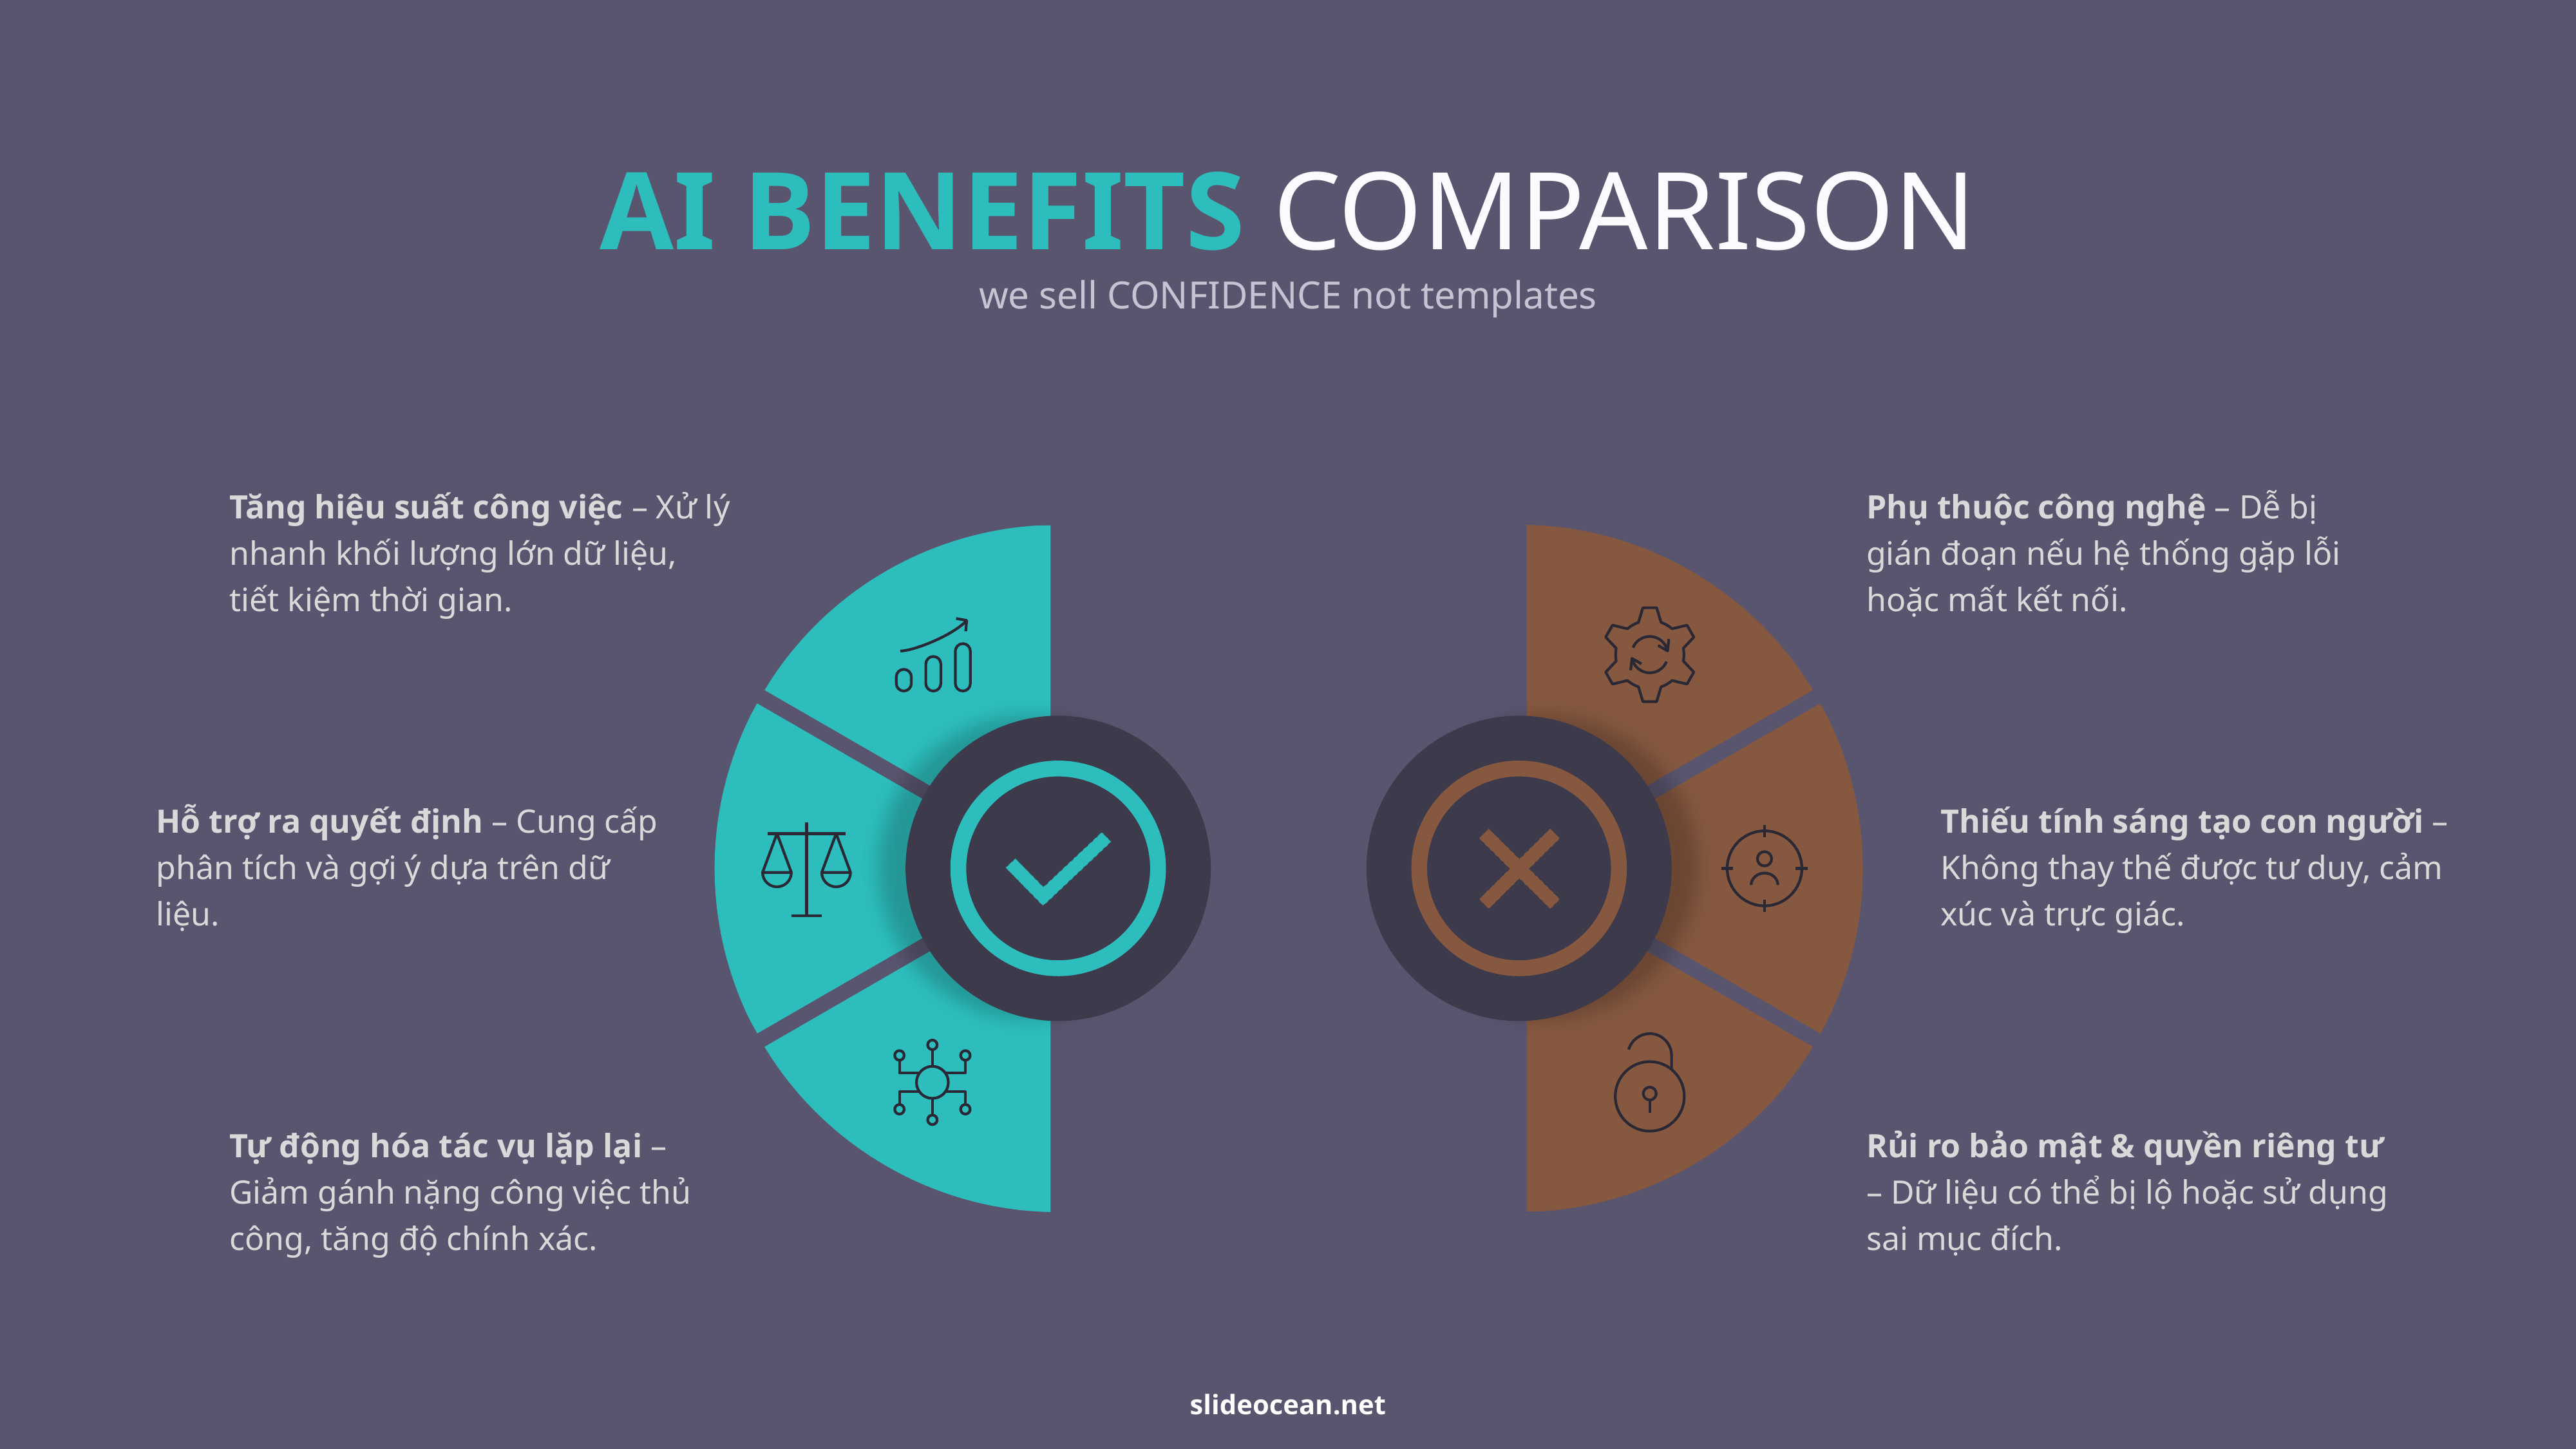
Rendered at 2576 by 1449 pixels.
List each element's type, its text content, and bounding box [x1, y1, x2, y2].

text_box [1605, 607, 1694, 702]
text_box [714, 702, 895, 1035]
text_box [762, 822, 851, 916]
text_box [955, 643, 971, 692]
text_box [1365, 714, 1673, 1022]
text_box slideocean.net [1180, 1383, 1396, 1425]
text_box [896, 669, 912, 692]
text_box Tự động hóa tác vụ lặp lại – Giảm gánh nặng công việc thủ công, tăng độ chính xác. [220, 1113, 742, 1262]
text_box [763, 524, 1052, 770]
text_box Phụ thuộc công nghệ – Dễ bị gián đoạn nếu hệ thống gặp lỗi hoặc mất kết nối. [1857, 474, 2400, 623]
text_box [1721, 824, 1808, 913]
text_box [950, 760, 1166, 977]
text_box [1410, 760, 1627, 977]
text_box [925, 656, 941, 692]
text_box [1526, 524, 1815, 770]
text_box Thiếu tính sáng tạo con người – Không thay thế được tư duy, cảm xúc và trực giác. [1931, 788, 2475, 937]
text_box [1526, 966, 1814, 1213]
text_box [895, 1040, 971, 1125]
text_box we sell CONFIDENCE not templates [969, 266, 1607, 321]
text_box Hỗ trợ ra quyết định – Cung cấp phân tích và gợi ý dựa trên dữ liệu. [146, 788, 668, 937]
text_box [1683, 702, 1864, 1036]
text_box Rủi ro bảo mật & quyền riêng tư – Dữ liệu có thể bị lộ hoặc sử dụng sai mục đích. [1857, 1113, 2400, 1262]
text_box [904, 714, 1212, 1022]
text_box AI BENEFITS COMPARISON [590, 137, 1986, 276]
text_box [1615, 1034, 1685, 1132]
text_box [763, 966, 1052, 1213]
text_box Tăng hiệu suất công việc – Xử lý nhanh khối lượng lớn dữ liệu, tiết kiệm thời gian. [220, 474, 742, 623]
text_box [900, 618, 967, 651]
